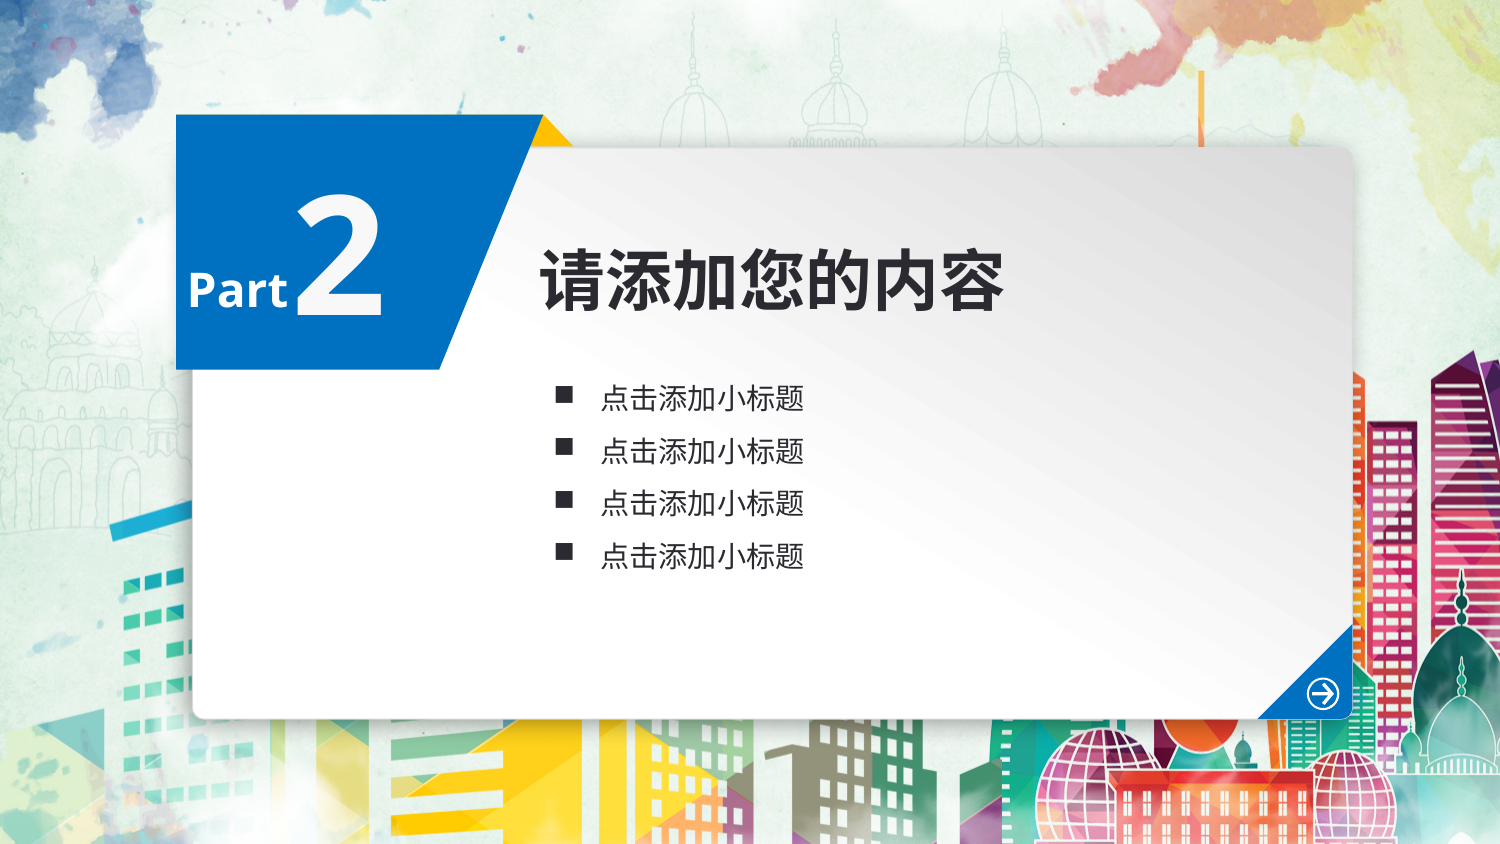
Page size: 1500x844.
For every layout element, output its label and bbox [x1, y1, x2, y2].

picture [0, 0, 1500, 844]
text_box [192, 147, 1353, 720]
